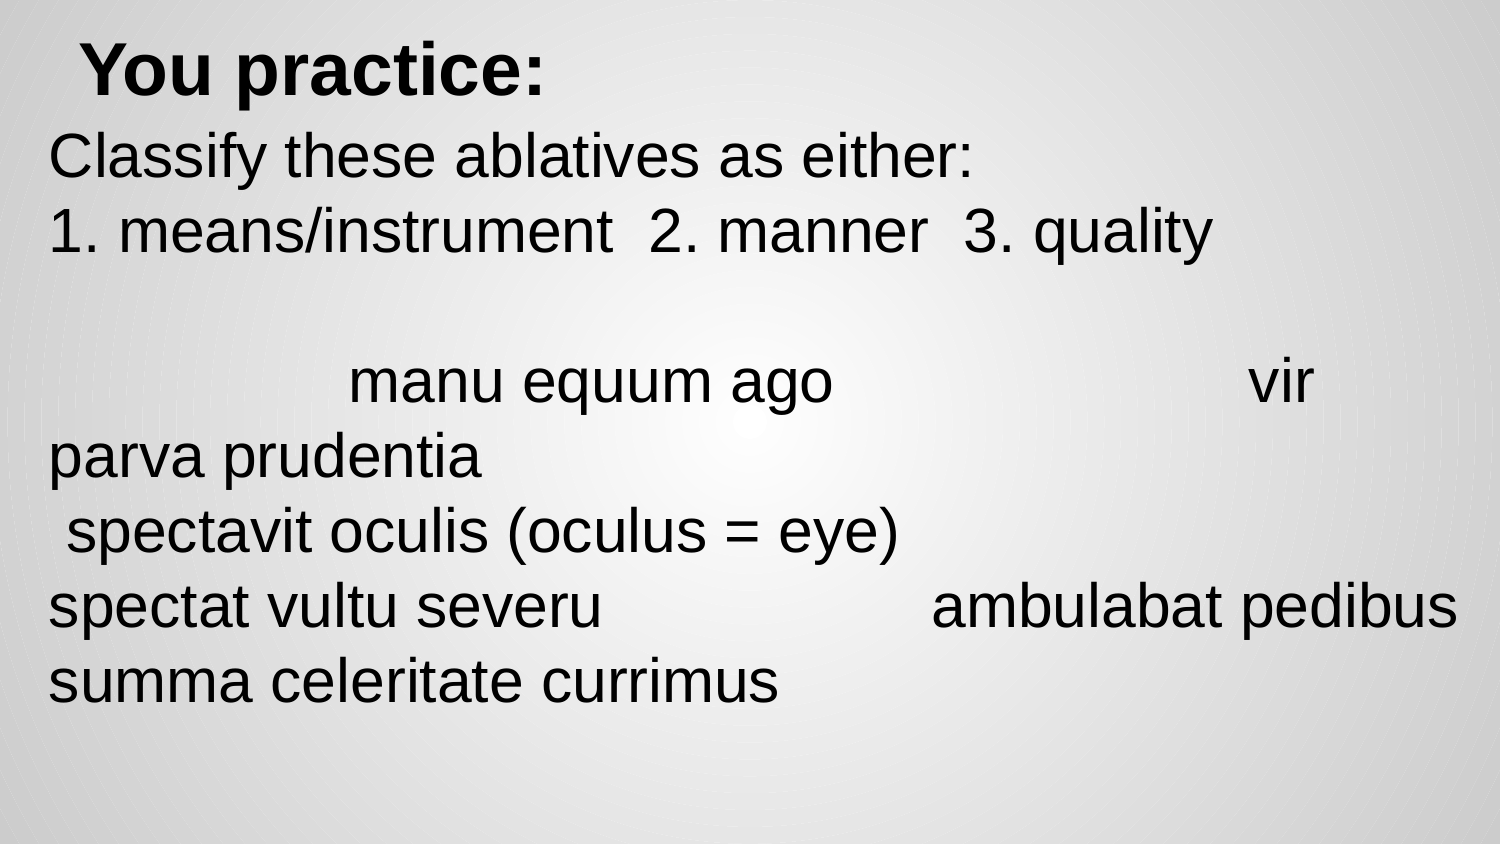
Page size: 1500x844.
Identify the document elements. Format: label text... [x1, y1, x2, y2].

list Classify these ablatives as either: 1. means/instrument 2. manner 3. quality manu equum ago vir parva prudentia spectavit oculis (oculus = eye) spectat vultu severu ambulabat pedibus summa celeritate currimus [33, 100, 1479, 808]
title You practice: [63, 0, 1414, 100]
